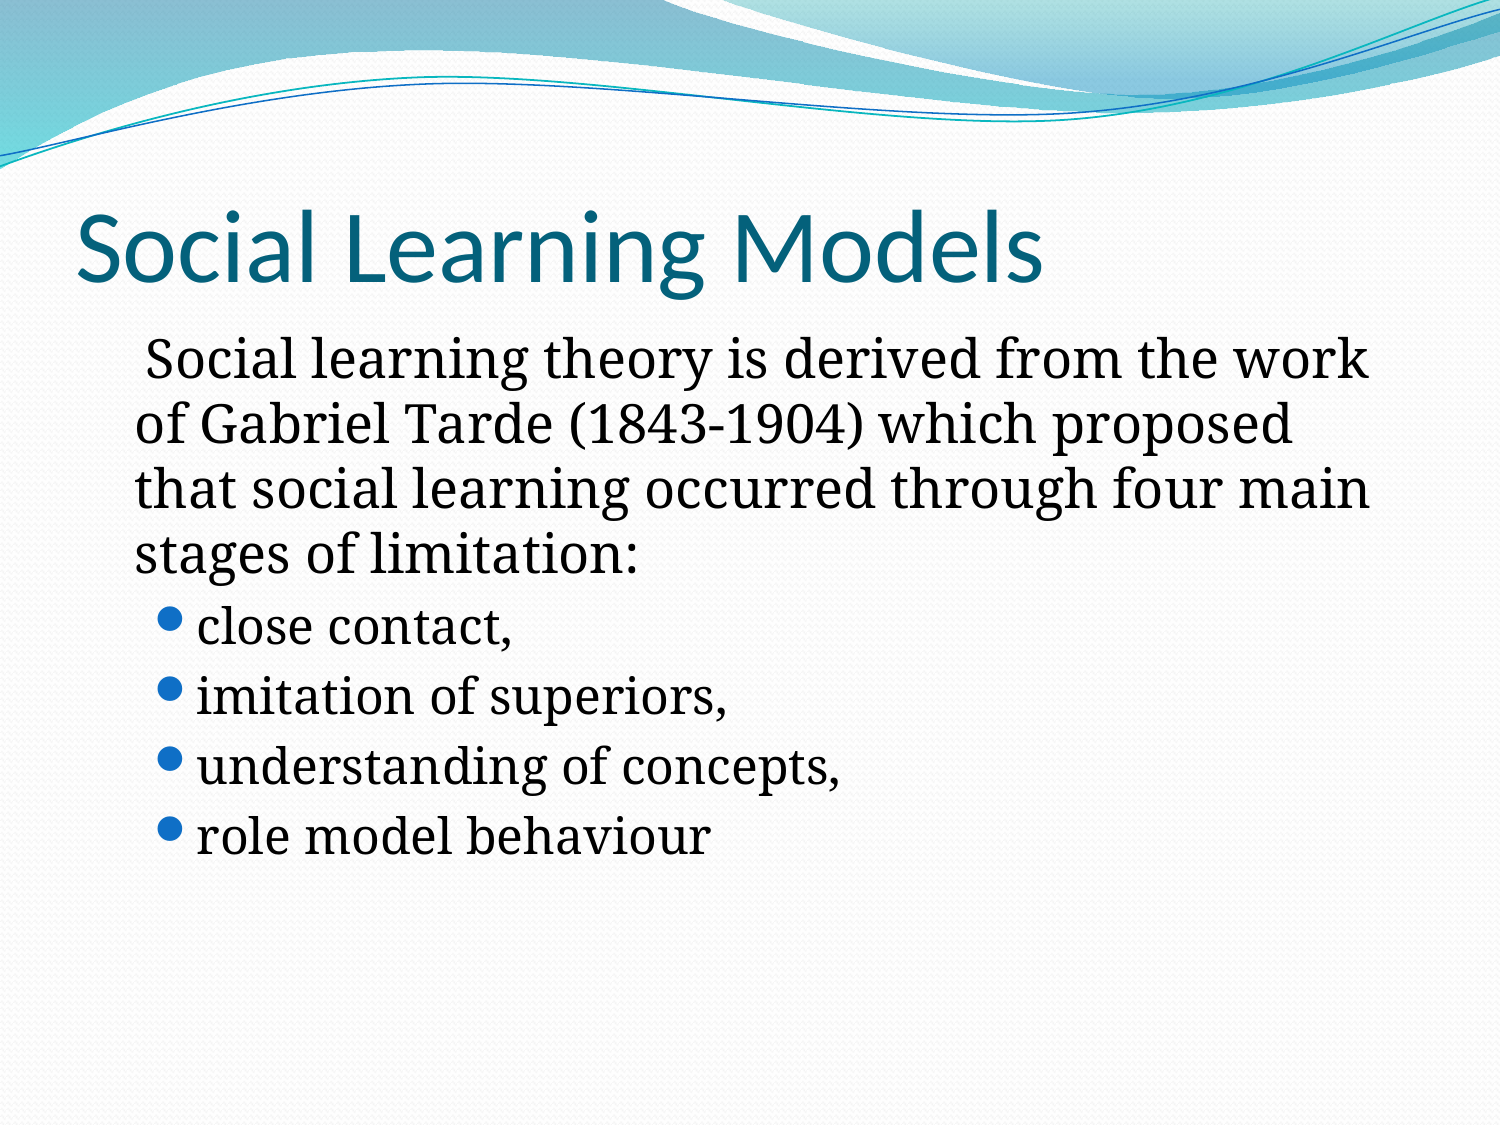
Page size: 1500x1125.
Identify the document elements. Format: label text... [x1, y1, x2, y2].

title Social Learning Models [75, 115, 1425, 303]
list Social learning theory is derived from the work of Gabriel Tarde (1843-1904) which proposed that social learning occurred through four main stages of limitation: close contact, imitation of superiors, understanding of concepts, role model behaviour [75, 317, 1425, 1038]
